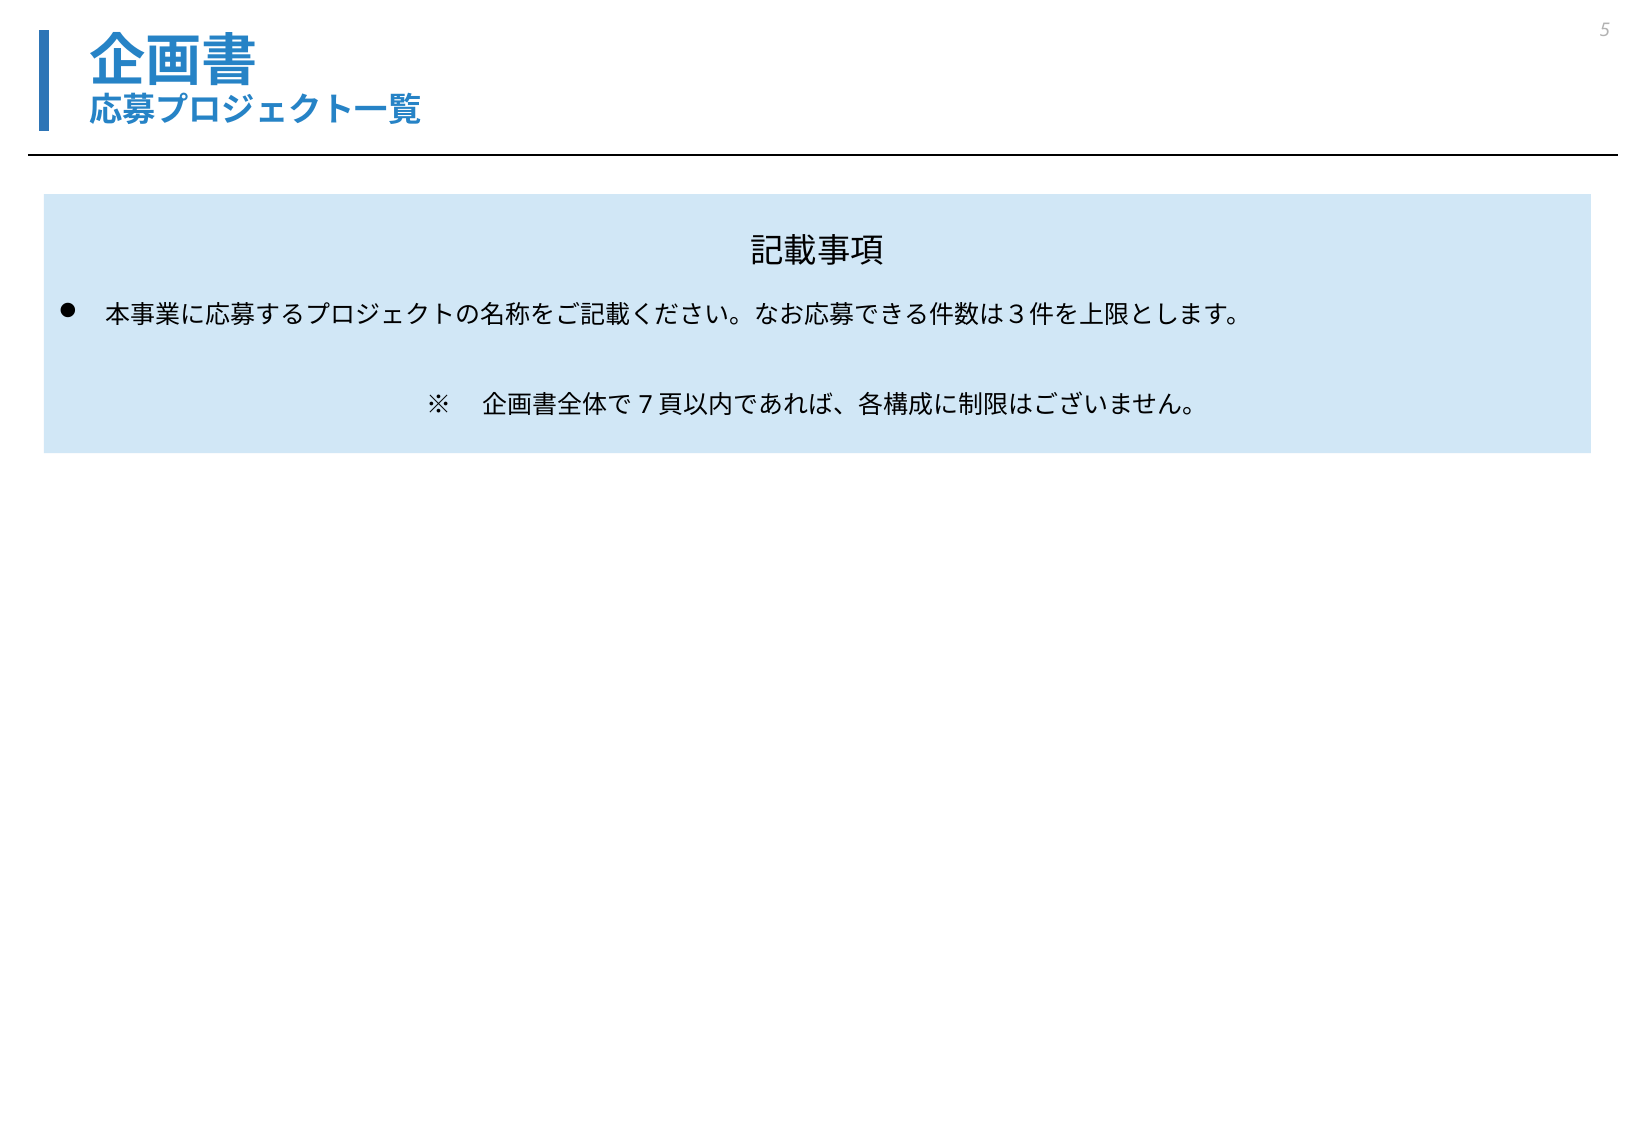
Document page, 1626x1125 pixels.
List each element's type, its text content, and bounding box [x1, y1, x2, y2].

text_box 記載事項 本事業に応募するプロジェクトの名称をご記載ください。なお応募できる件数は３件を上限とします。 ※ 企画書全体で7頁以内であれば、各構成に制限はございません。 [43, 193, 1592, 454]
slide_number 5 [1477, 0, 1625, 60]
title 企画書 応募プロジェクト一覧 [74, 23, 1246, 138]
